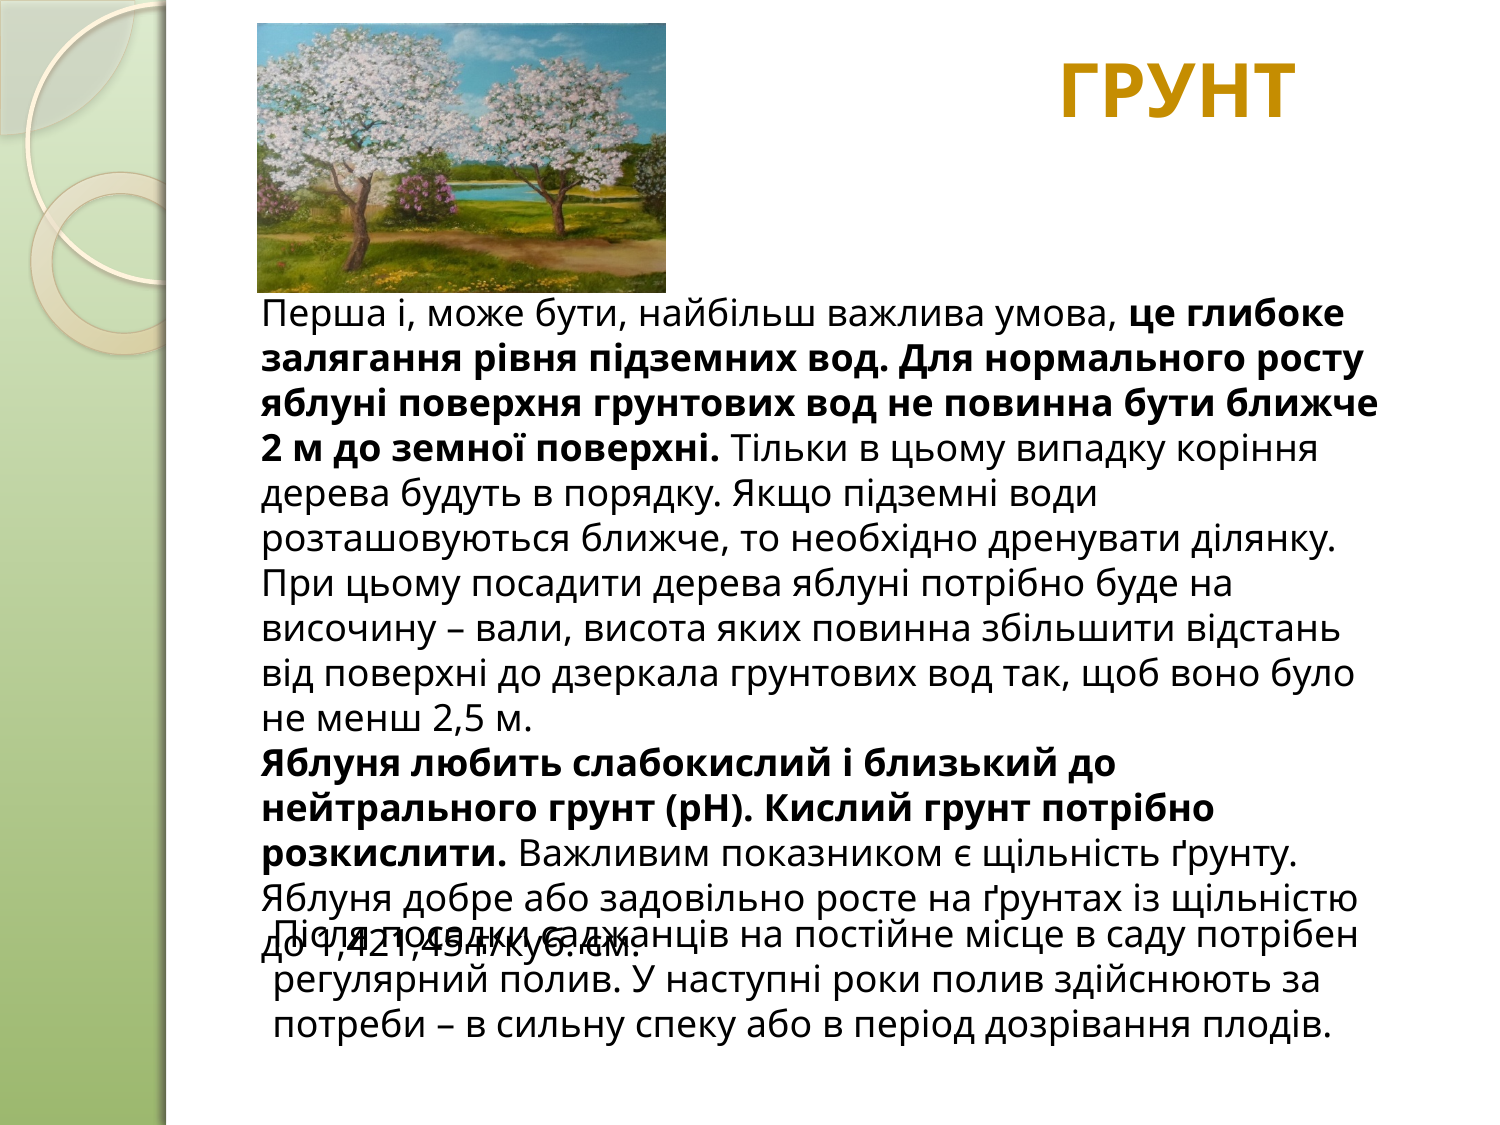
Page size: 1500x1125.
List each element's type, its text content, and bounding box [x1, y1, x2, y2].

text_box ГРУНТ [1042, 35, 1336, 140]
text_box Після посадки саджанців на постійне місце в саду потрібен регулярний полив. У наступні роки полив здійснюють за потреби – в сильну спеку або в період дозрівання плодів. [257, 902, 1454, 1053]
text_box Перша і, може бути, найбільш важлива умова, це глибоке залягання рівня підземних вод. Для нормального росту яблуні поверхня грунтових вод не повинна бути ближче 2 м до земної поверхні. Тільки в цьому випадку коріння дерева будуть в порядку. Якщо підземні води розташовуються ближче, то необхідно дренувати ділянку. При цьому посадити дерева яблуні потрібно буде на височину – вали, висота яких повинна збільшити відстань від поверхні до дзеркала грунтових вод так, щоб воно було не менш 2,5 м. Яблуня любить слабокислий і близький до нейтрального грунт (рН). Кислий грунт потрібно розкислити. Важливим показником є щільність ґрунту. Яблуня добре або задовільно росте на ґрунтах із щільністю до 1,421,45 г/куб. см. [246, 281, 1395, 1061]
picture [257, 23, 666, 294]
